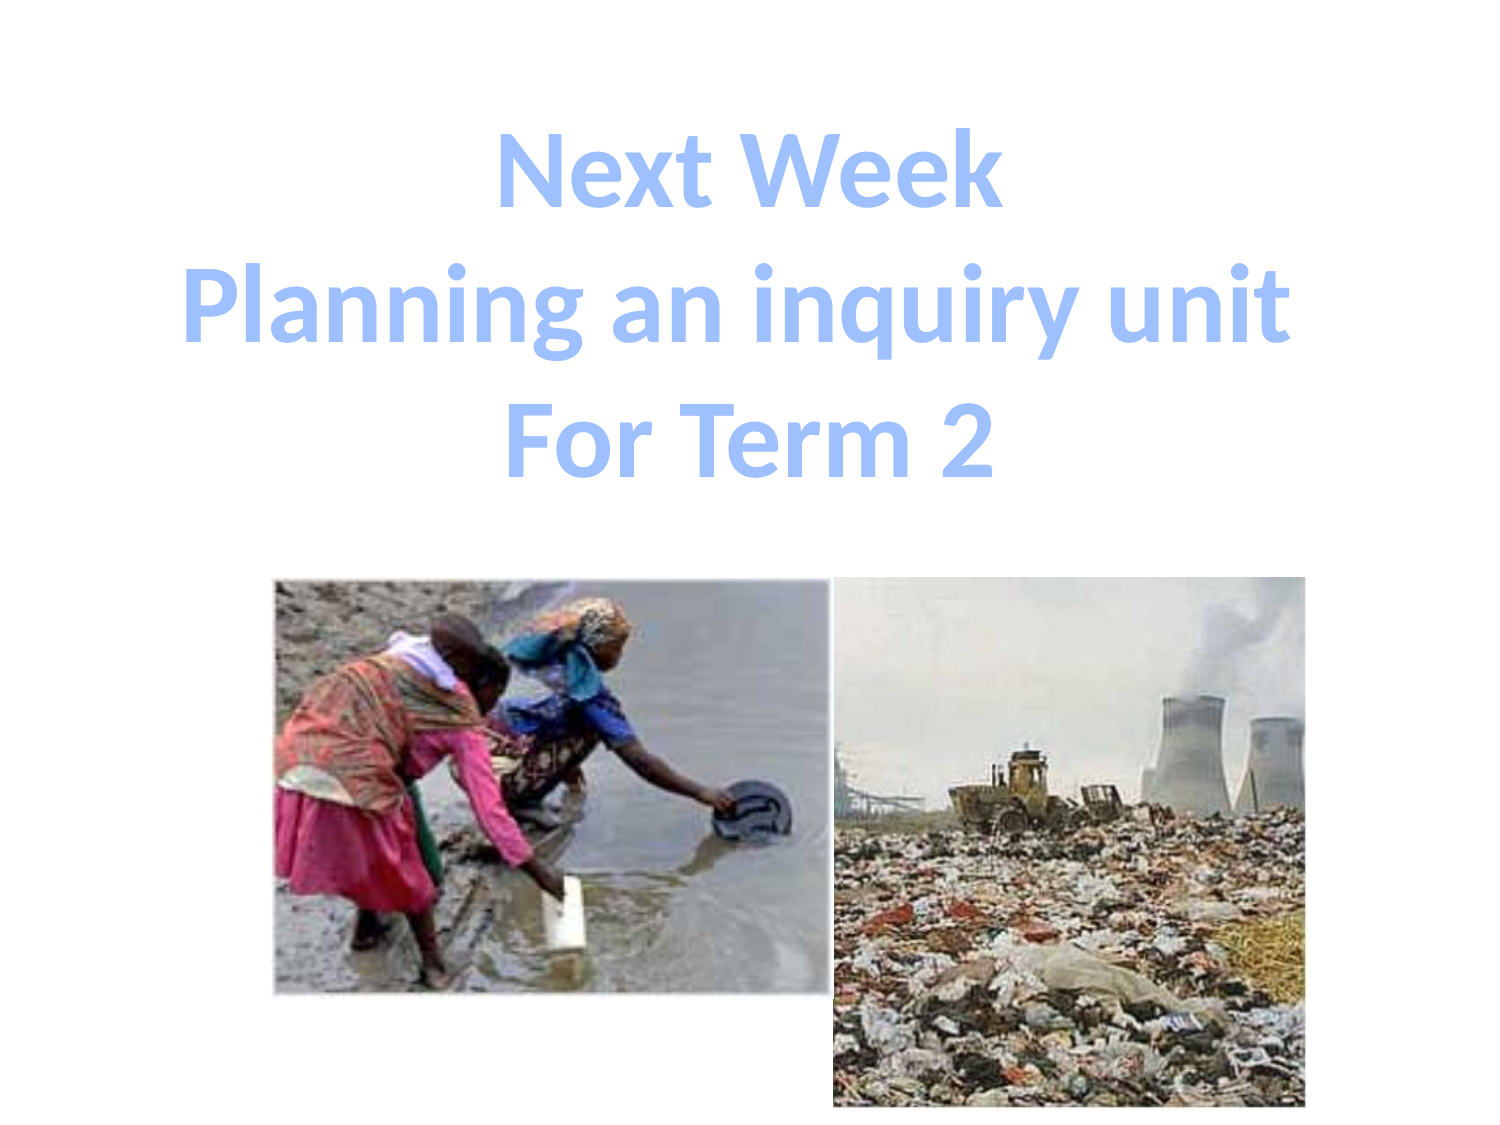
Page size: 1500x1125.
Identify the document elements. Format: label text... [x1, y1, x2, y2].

text_box Next Week Planning an inquiry unit For Term 2 [164, 87, 1335, 508]
picture [270, 577, 1308, 1109]
